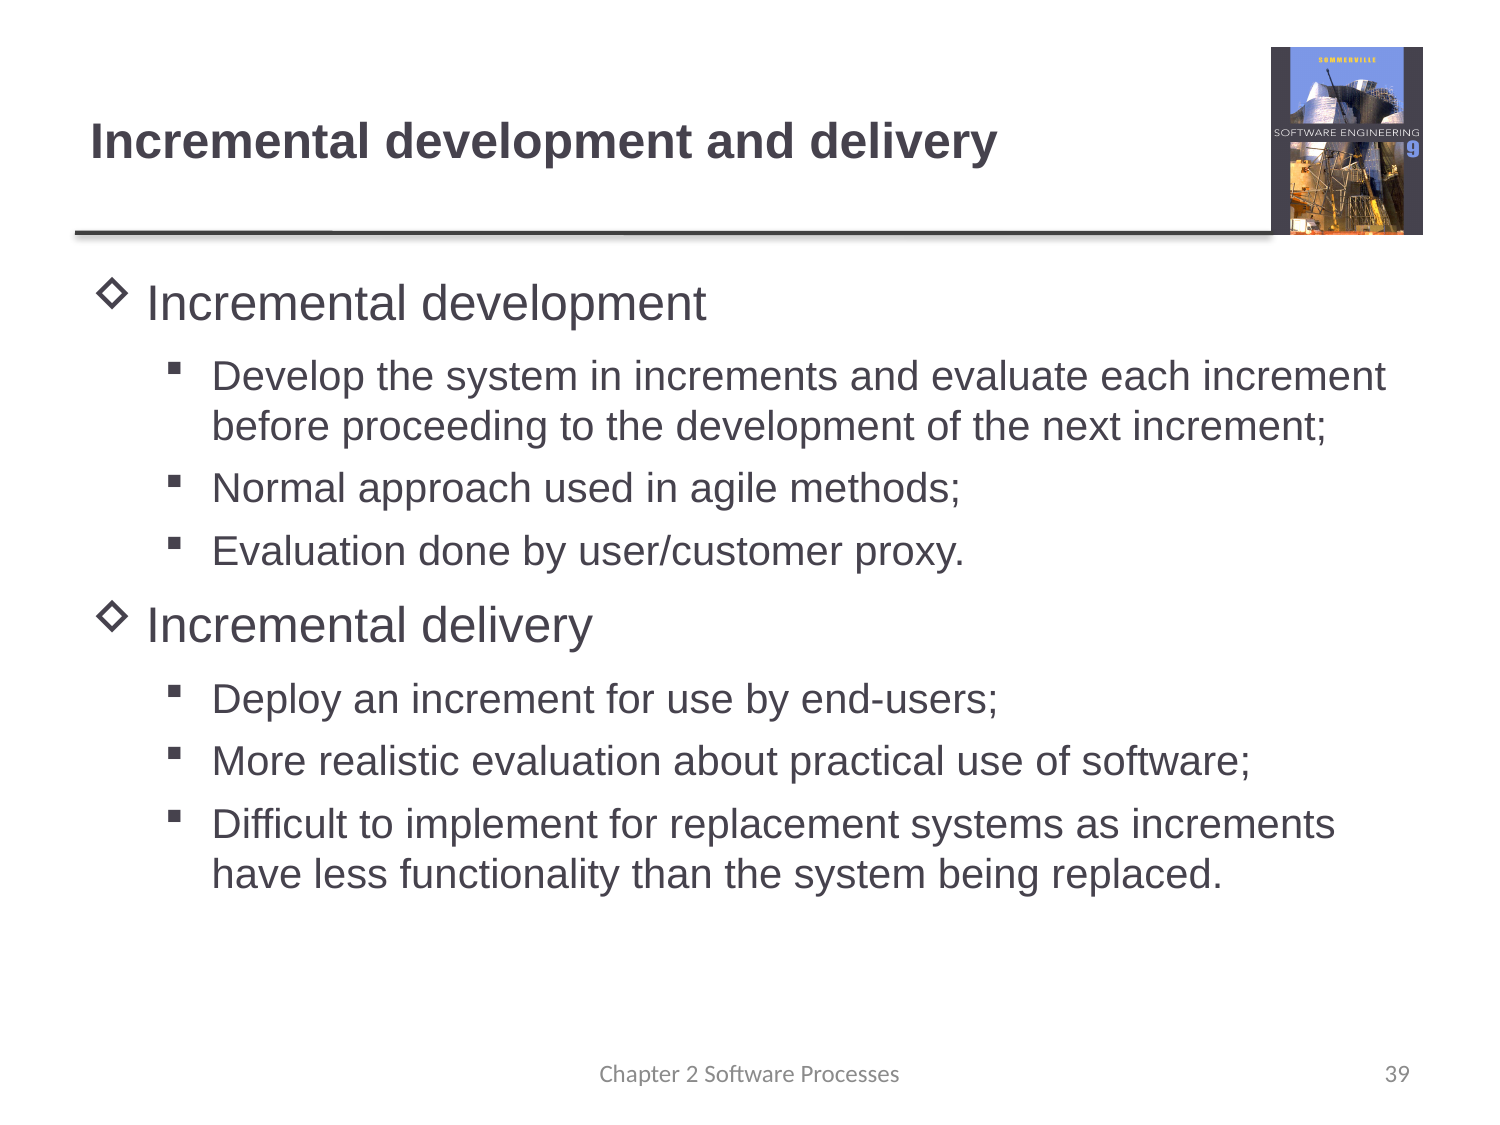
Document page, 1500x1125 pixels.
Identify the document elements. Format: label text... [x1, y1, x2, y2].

list Incremental development Develop the system in increments and evaluate each increment before proceeding to the development of the next increment; Normal approach used in agile methods; Evaluation done by user/customer proxy. Incremental delivery Deploy an increment for use by end-users; More realistic evaluation about practical use of software; Difficult to implement for replacement systems as increments have less functionality than the system being replaced. [75, 262, 1425, 1005]
footer Chapter 2 Software Processes [512, 1042, 988, 1103]
picture [1272, 47, 1423, 235]
slide_number 39 [1074, 1042, 1425, 1103]
title Incremental development and delivery [74, 44, 1272, 233]
